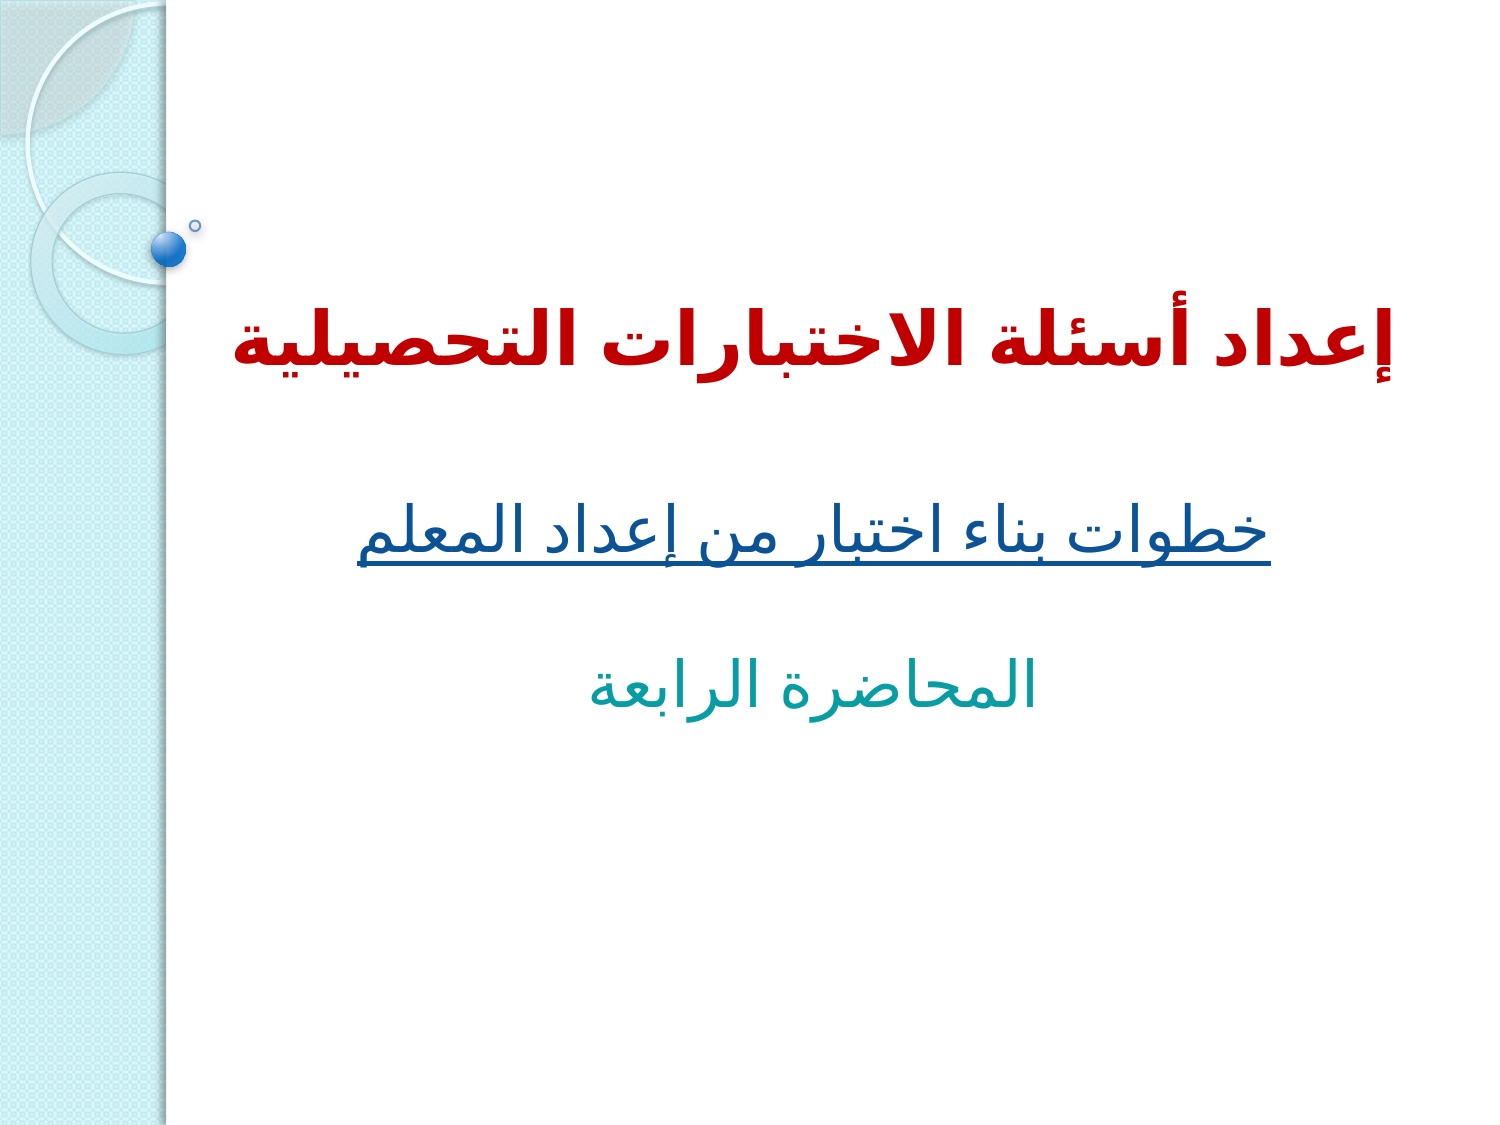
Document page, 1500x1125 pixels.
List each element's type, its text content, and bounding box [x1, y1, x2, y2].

title إعداد أسئلة الاختبارات التحصيلية خطوات بناء اختبار من إعداد المعلم المحاضرة الرابعة [206, 267, 1422, 805]
